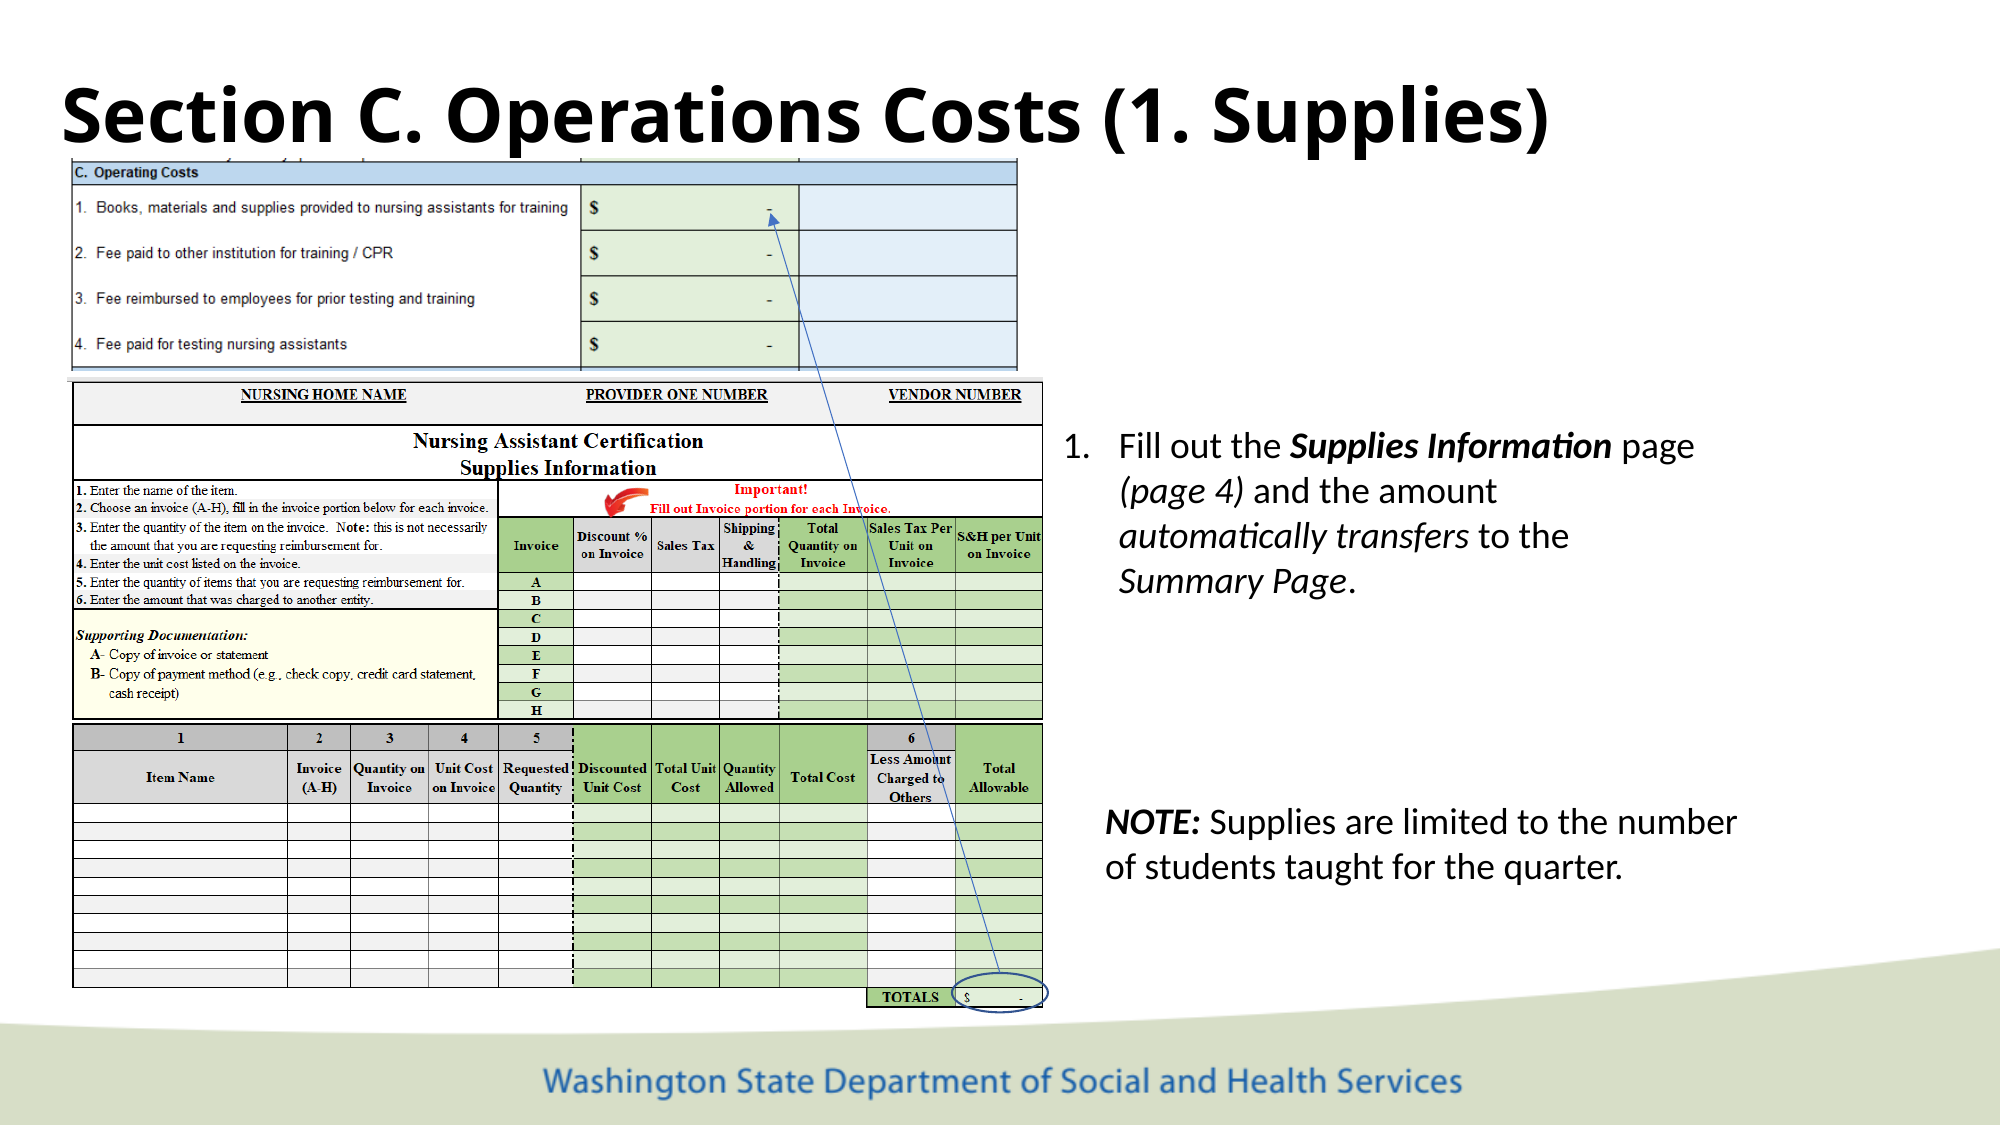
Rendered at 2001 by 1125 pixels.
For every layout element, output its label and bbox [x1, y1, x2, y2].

picture [0, 0, 2000, 1125]
text_box [770, 213, 1000, 974]
